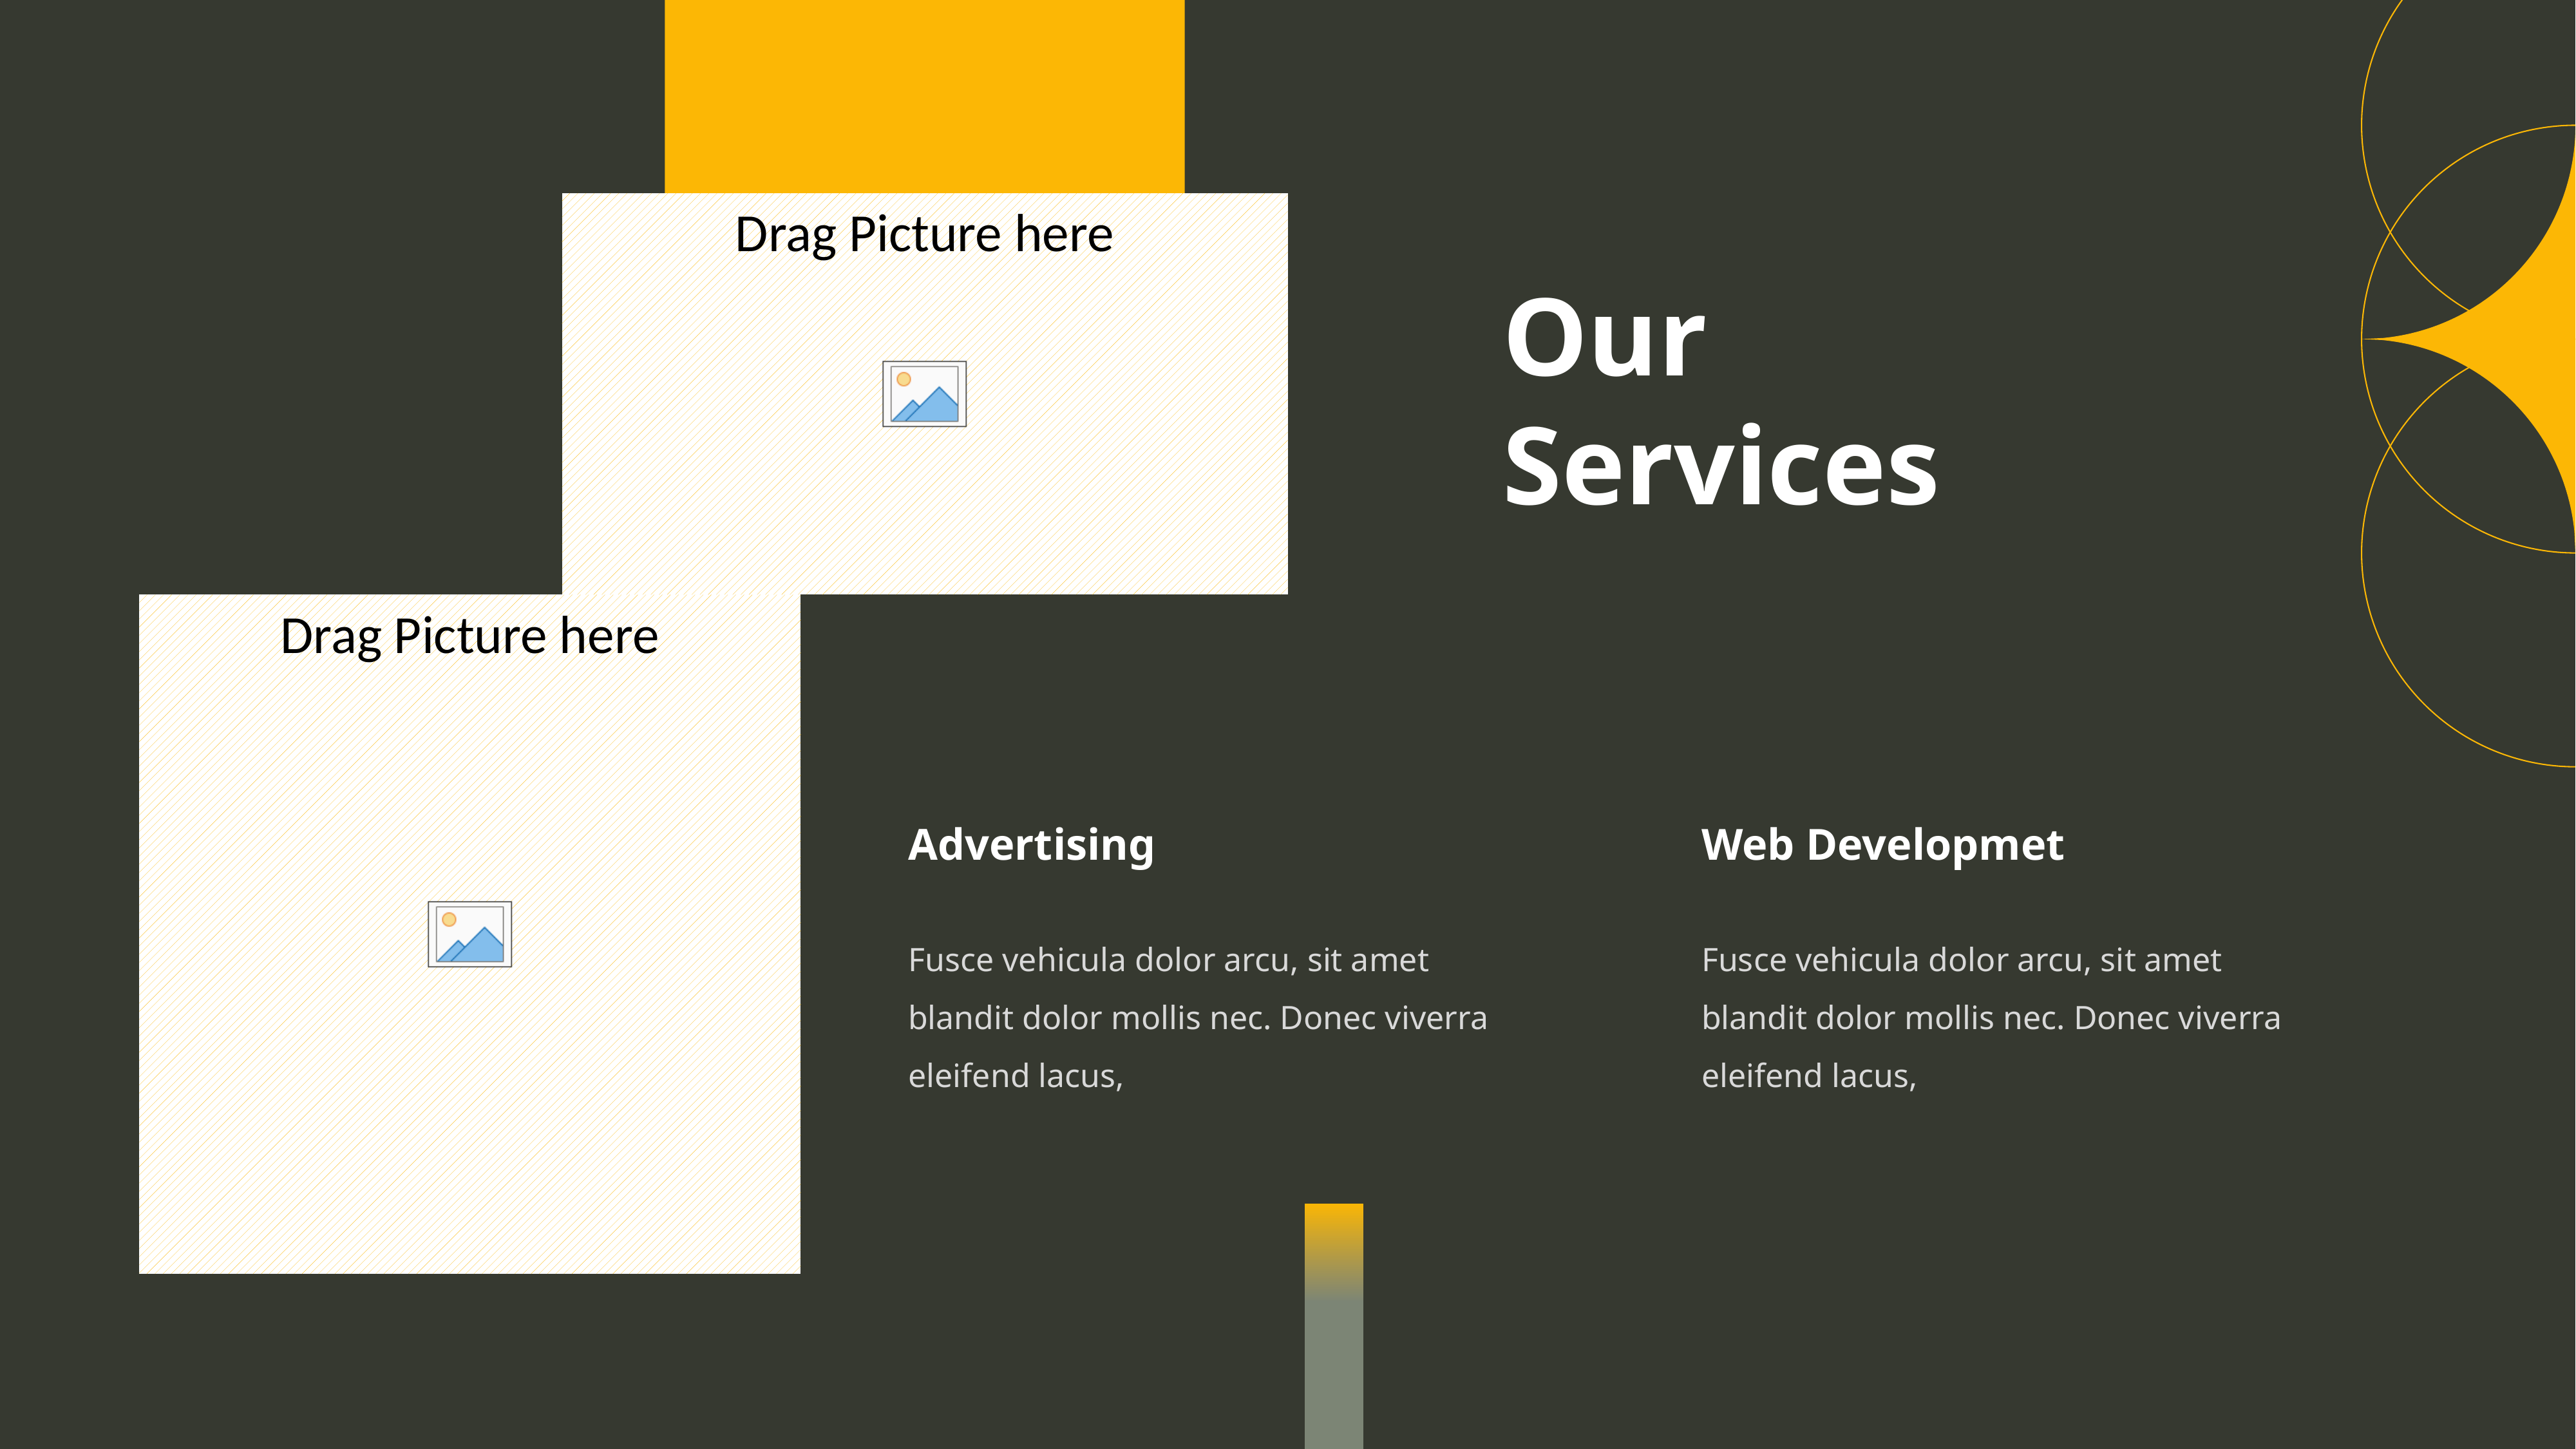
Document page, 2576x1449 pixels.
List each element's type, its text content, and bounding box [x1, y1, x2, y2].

picture [139, 193, 1288, 1274]
text_box Web Developmet [1692, 812, 2159, 874]
text_box Our Services [1493, 263, 2029, 531]
text_box Fusce vehicula dolor arcu, sit amet blandit dolor mollis nec. Donec viverra eleifend lacus, [1692, 915, 2315, 1099]
text_box [1305, 1203, 1363, 1449]
text_box Advertising [898, 812, 1367, 874]
text_box Fusce vehicula dolor arcu, sit amet blandit dolor mollis nec. Donec viverra eleifend lacus, [898, 915, 1521, 1099]
